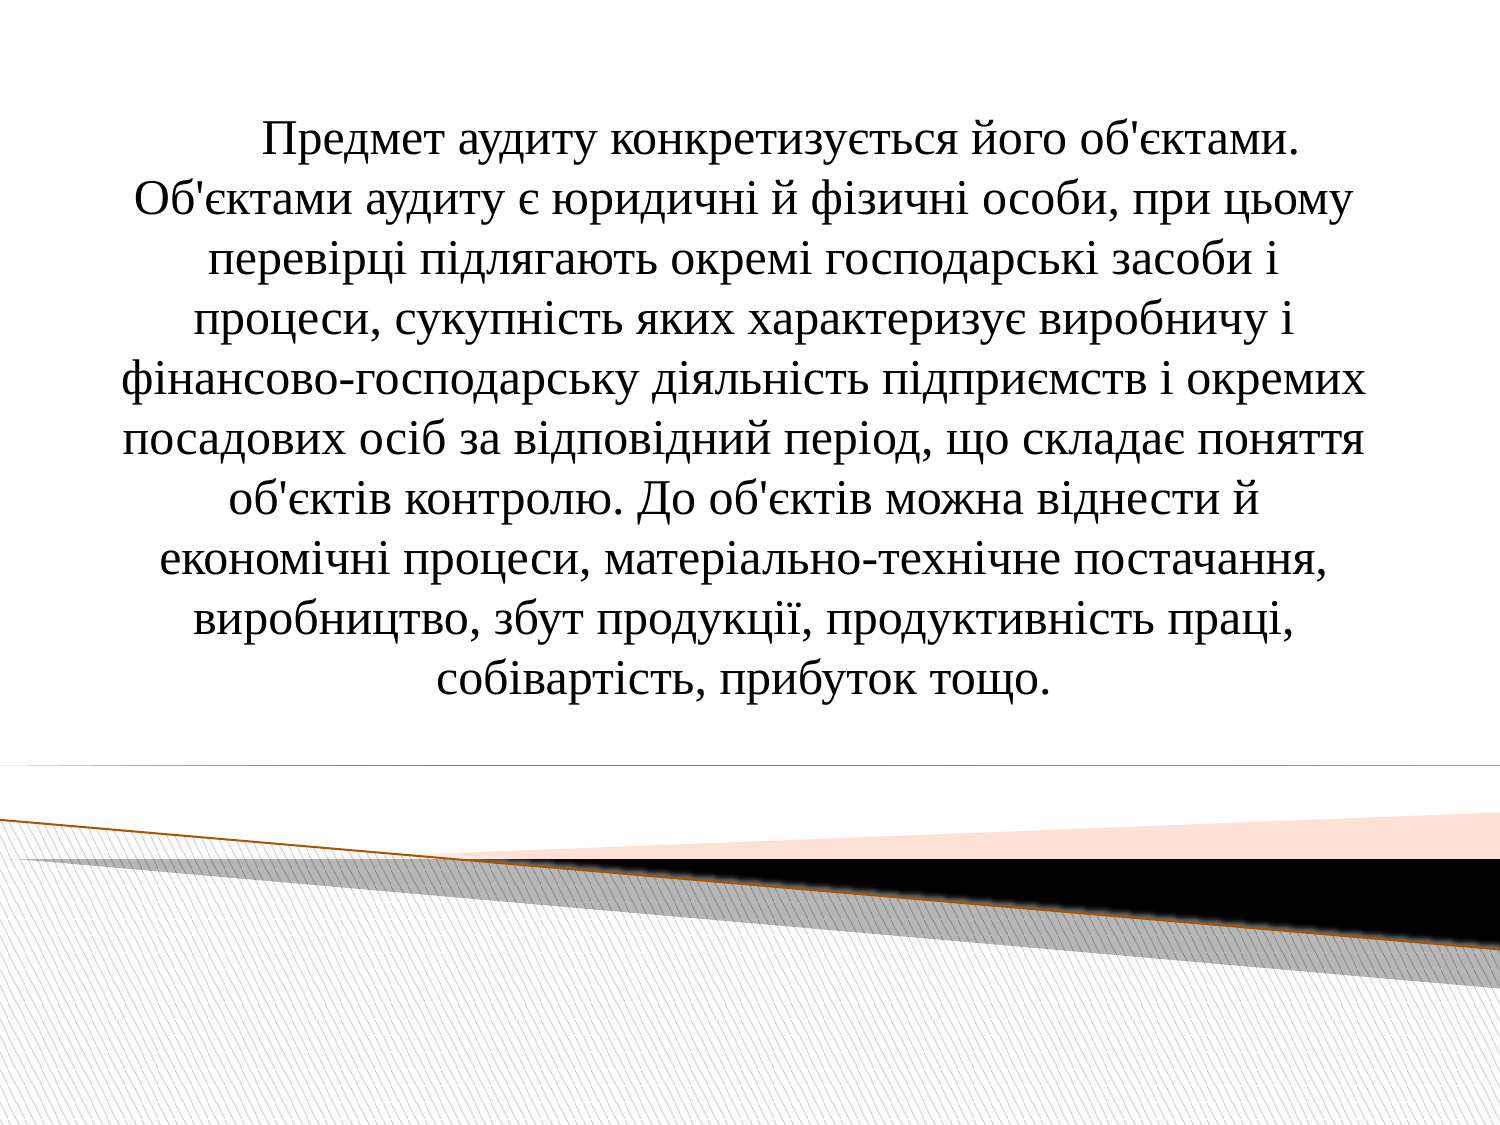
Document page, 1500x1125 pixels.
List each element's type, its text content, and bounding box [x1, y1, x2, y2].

text_box Предмет аудиту конкретизується його об'єктами. Об'єктами аудиту є юридичні й фізичні особи, при цьому перевірці підлягають окремі господарські засоби і процеси, сукупність яких характеризує виробничу і фінансово-господарську діяльність підприємств і окремих посадових осіб за відповідний період, що складає поняття об'єктів контролю. До об'єктів можна віднести й економічні процеси, матеріально-технічне постачання, виробництво, збут продукції, продуктивність праці, собівартість, прибуток тощо. [105, 96, 1383, 712]
